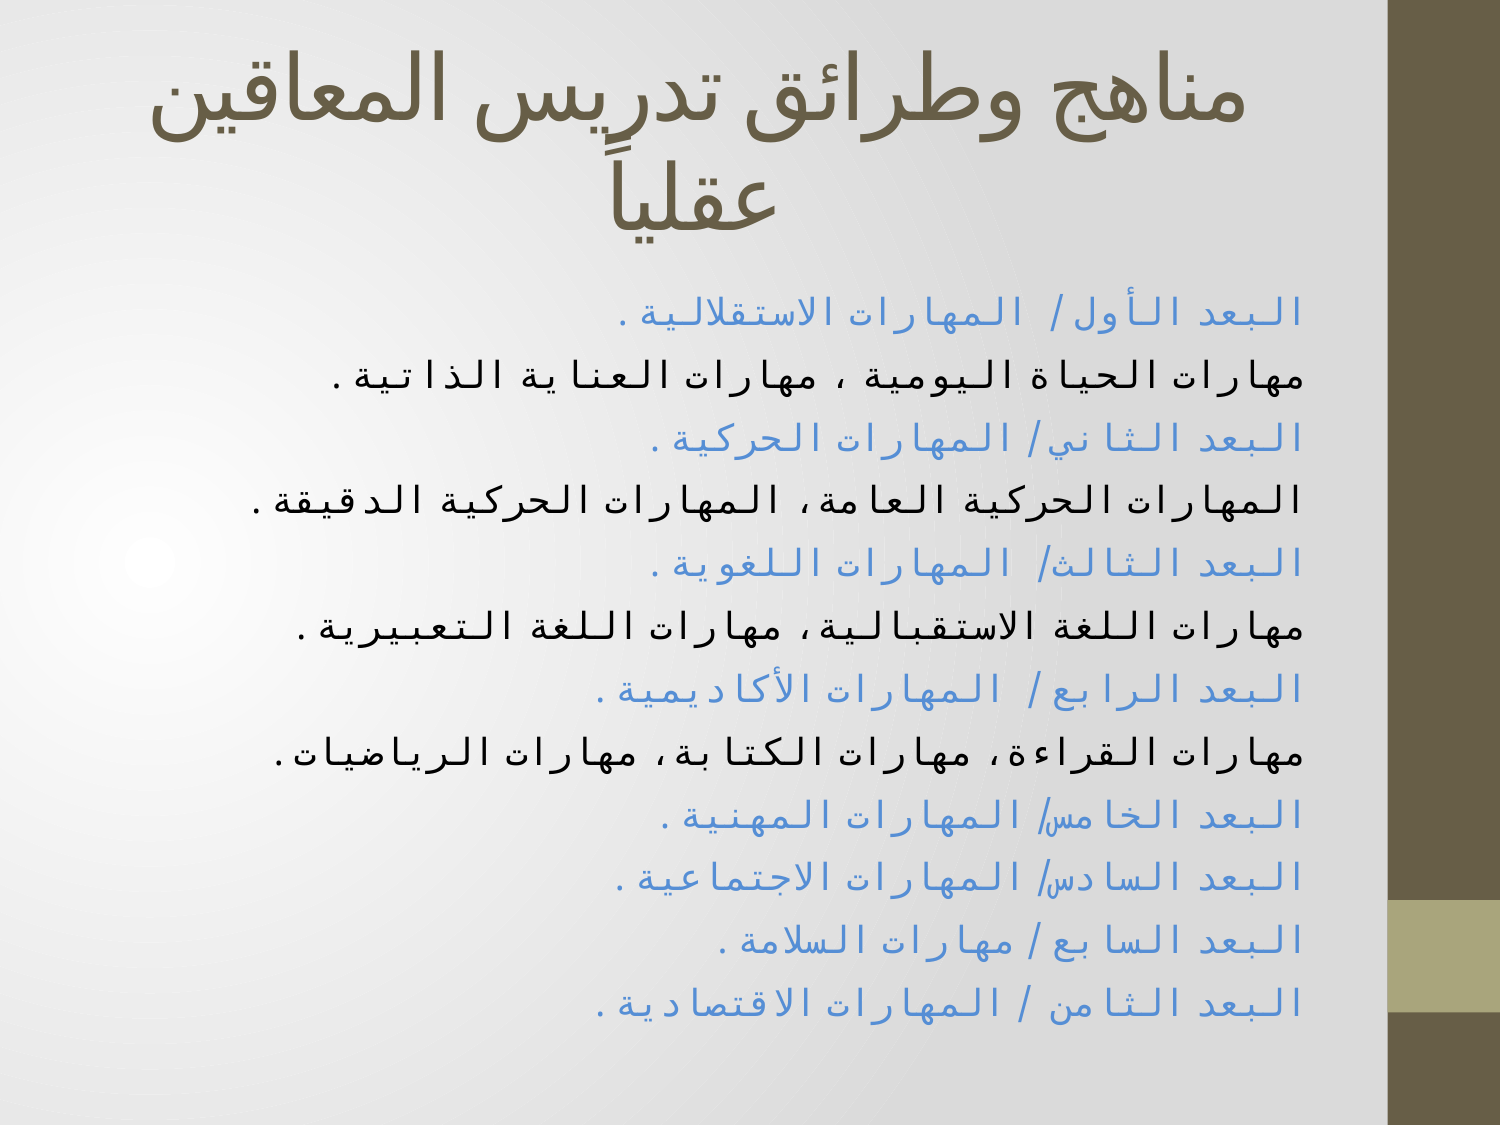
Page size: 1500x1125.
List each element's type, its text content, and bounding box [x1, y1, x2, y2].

list البعد الأول / المهارات الاستقلالية . مهارات الحياة اليومية ، مهارات العناية الذاتية . البعد الثاني / المهارات الحركية . المهارات الحركية العامة، المهارات الحركية الدقيقة . البعد الثالث/ المهارات اللغوية . مهارات اللغة الاستقبالية، مهارات اللغة التعبيرية . البعد الرابع / المهارات الأكاديمية . مهارات القراءة، مهارات الكتابة، مهارات الرياضيات . البعد الخامس/ المهارات المهنية . البعد السادس/ المهارات الاجتماعية . البعد السابع / مهارات السلامة . البعد الثامن / المهارات الاقتصادية . [75, 262, 1325, 1050]
title مناهج وطرائق تدريس المعاقين عقلياً [75, 45, 1325, 233]
